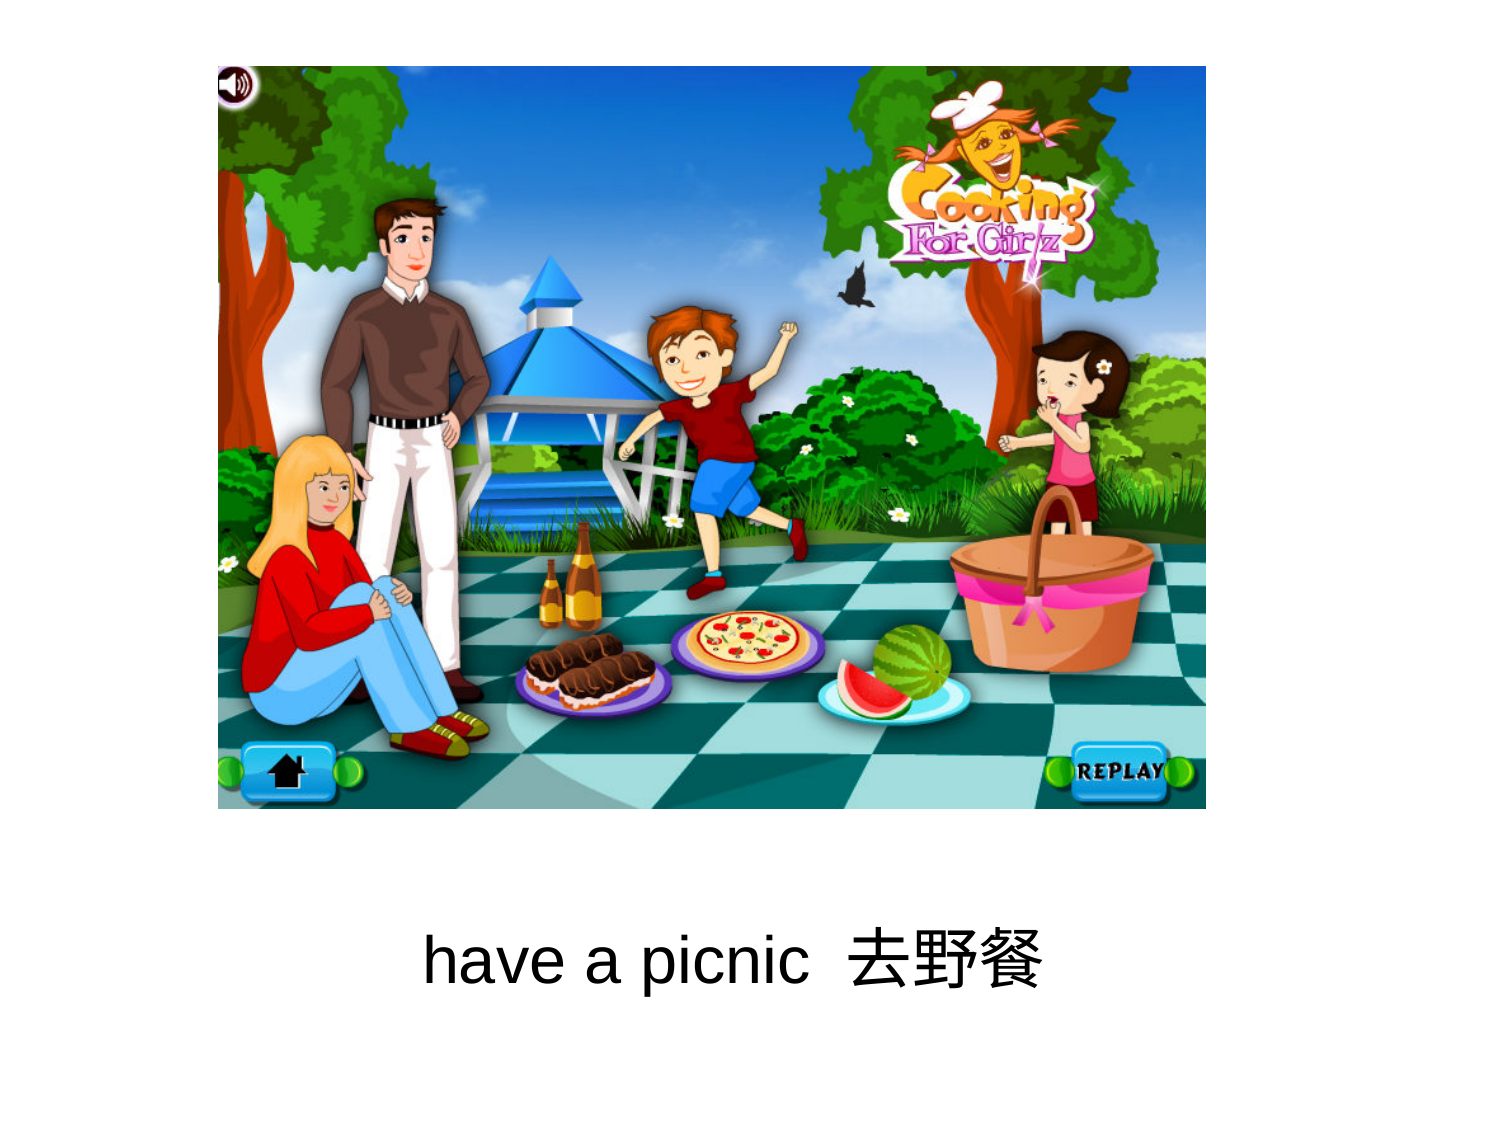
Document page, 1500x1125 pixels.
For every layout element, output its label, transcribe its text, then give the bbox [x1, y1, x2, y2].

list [218, 66, 1207, 809]
text_box have a picnic 去野餐 [407, 909, 1069, 1005]
